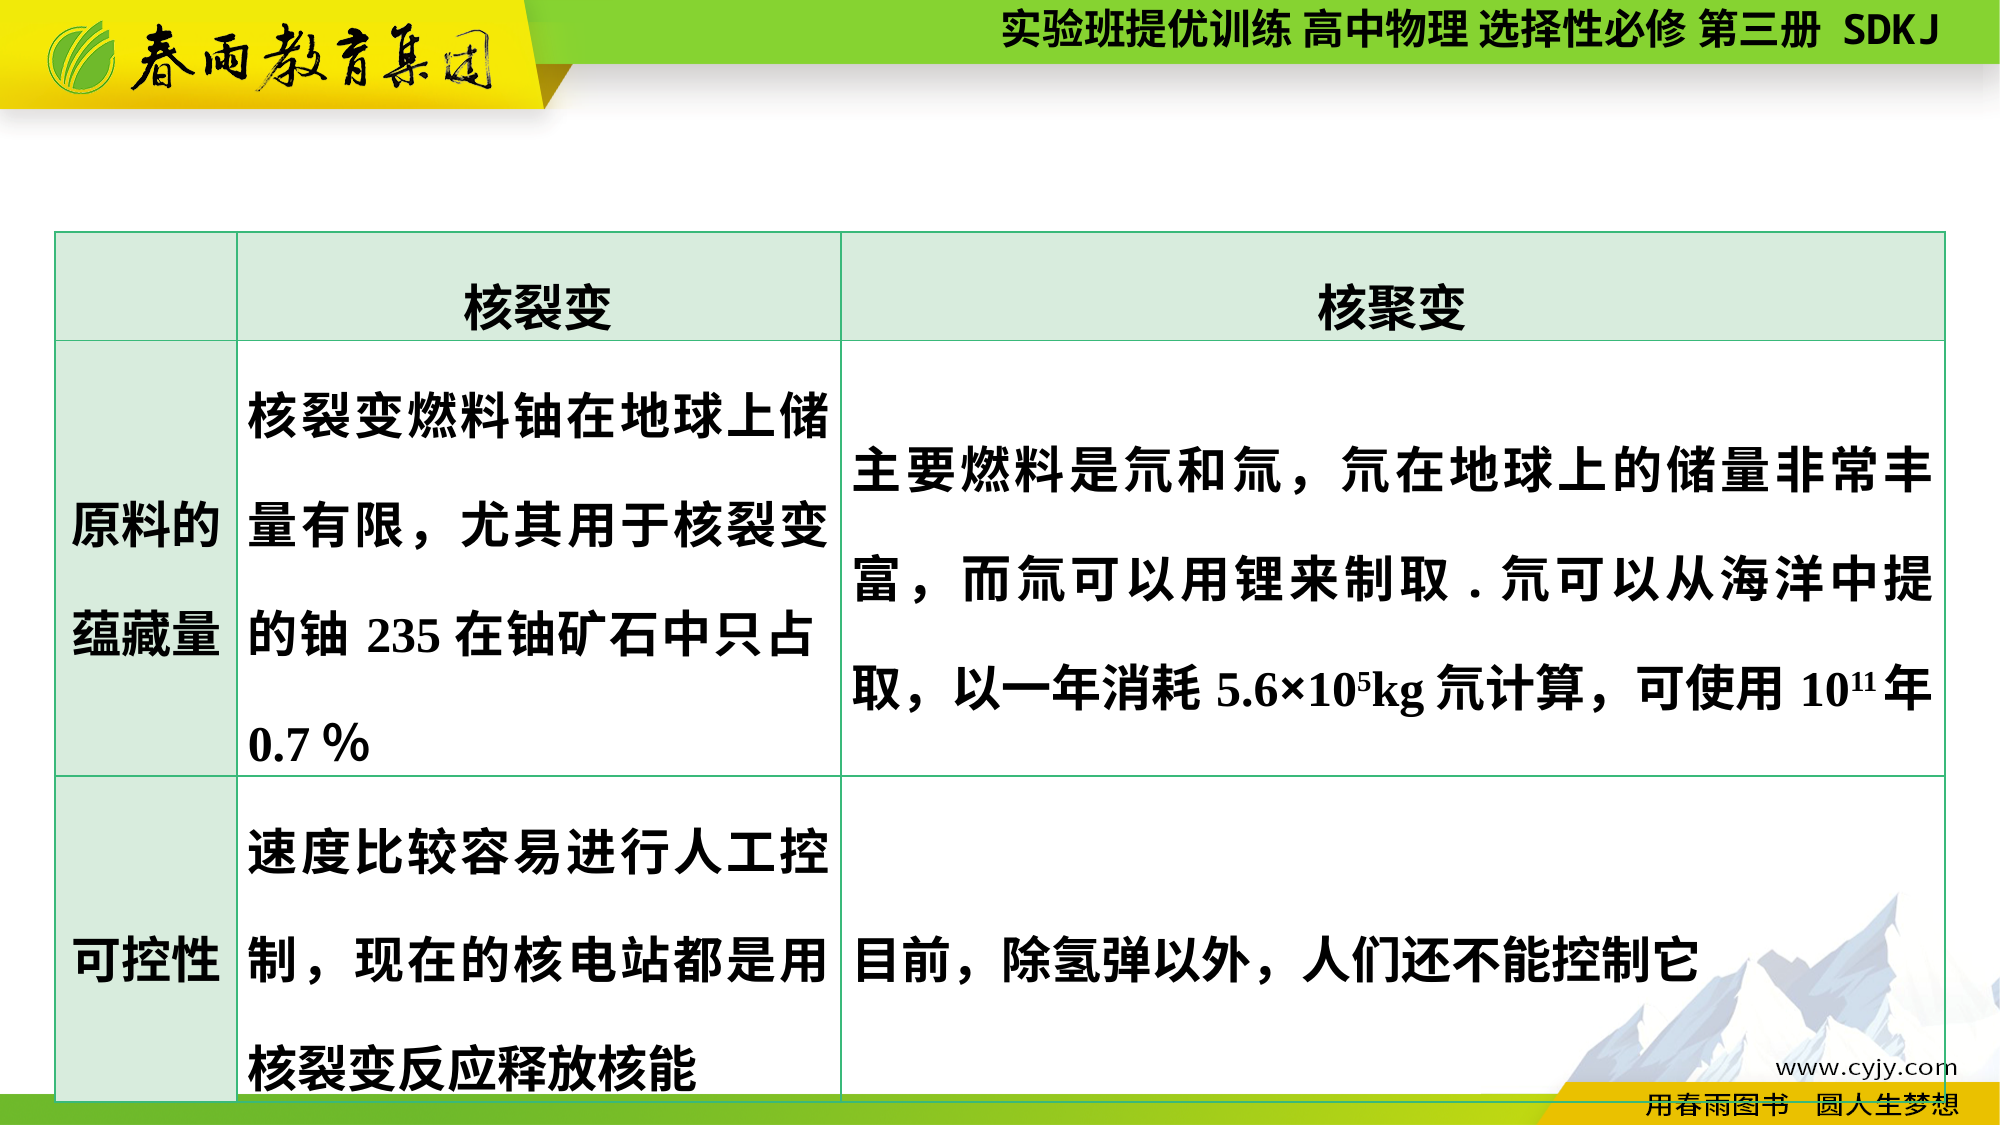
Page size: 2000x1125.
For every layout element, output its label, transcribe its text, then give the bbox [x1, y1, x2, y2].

table_cell 主要燃料是氘和氚，氘在地球上的储量非常丰富，而氚可以用锂来制取.氘可以从海洋中提取，以一年消耗5.6×105kg氘计算，可使用1011年 [842, 341, 1944, 775]
table_cell 核裂变燃料铀在地球上储量有限，尤其用于核裂变的铀235在铀矿石中只占0.7％ [238, 341, 840, 775]
table_header 核裂变 [238, 233, 840, 340]
table_header [56, 233, 236, 340]
picture [0, 0, 2000, 1125]
table_header 核聚变 [842, 233, 1944, 340]
table_cell 速度比较容易进行人工控制，现在的核电站都是用核裂变反应释放核能 [238, 777, 840, 1101]
table_cell 原料的 蕴藏量 [56, 341, 236, 775]
table_cell 可控性 [56, 777, 236, 1101]
table_cell 目前，除氢弹以外，人们还不能控制它 [842, 777, 1944, 1101]
